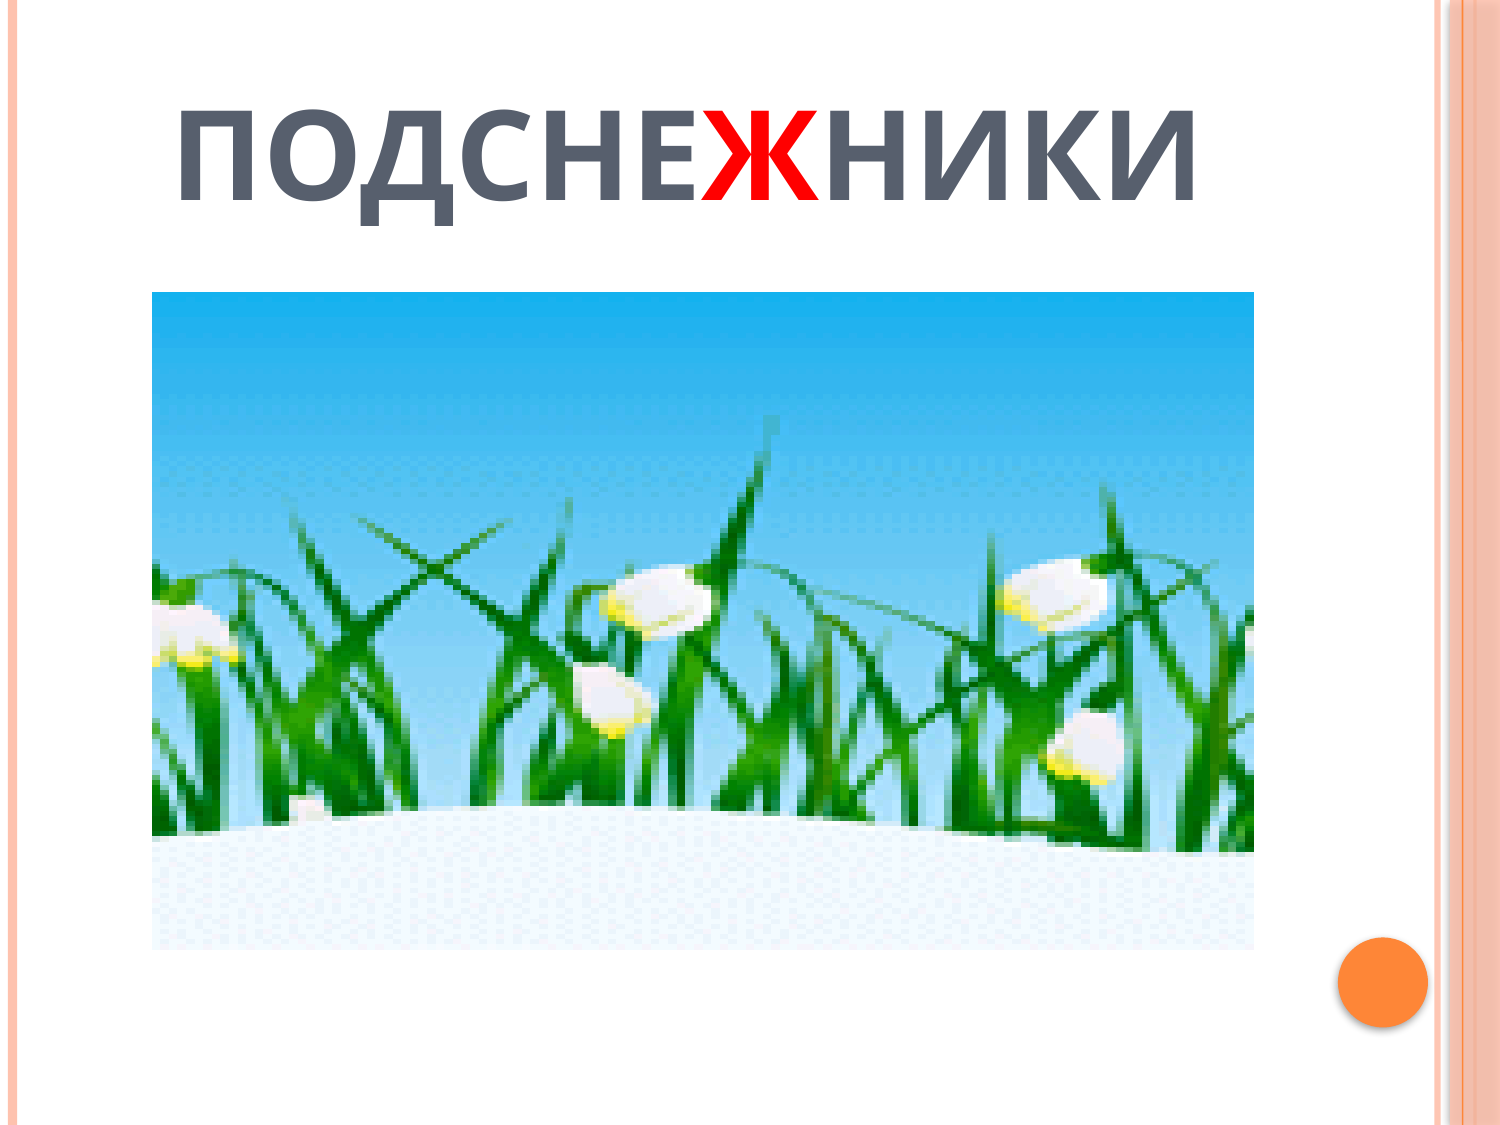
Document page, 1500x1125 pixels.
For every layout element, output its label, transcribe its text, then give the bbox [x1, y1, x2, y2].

title подснежники [75, 45, 1300, 233]
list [151, 292, 1255, 950]
